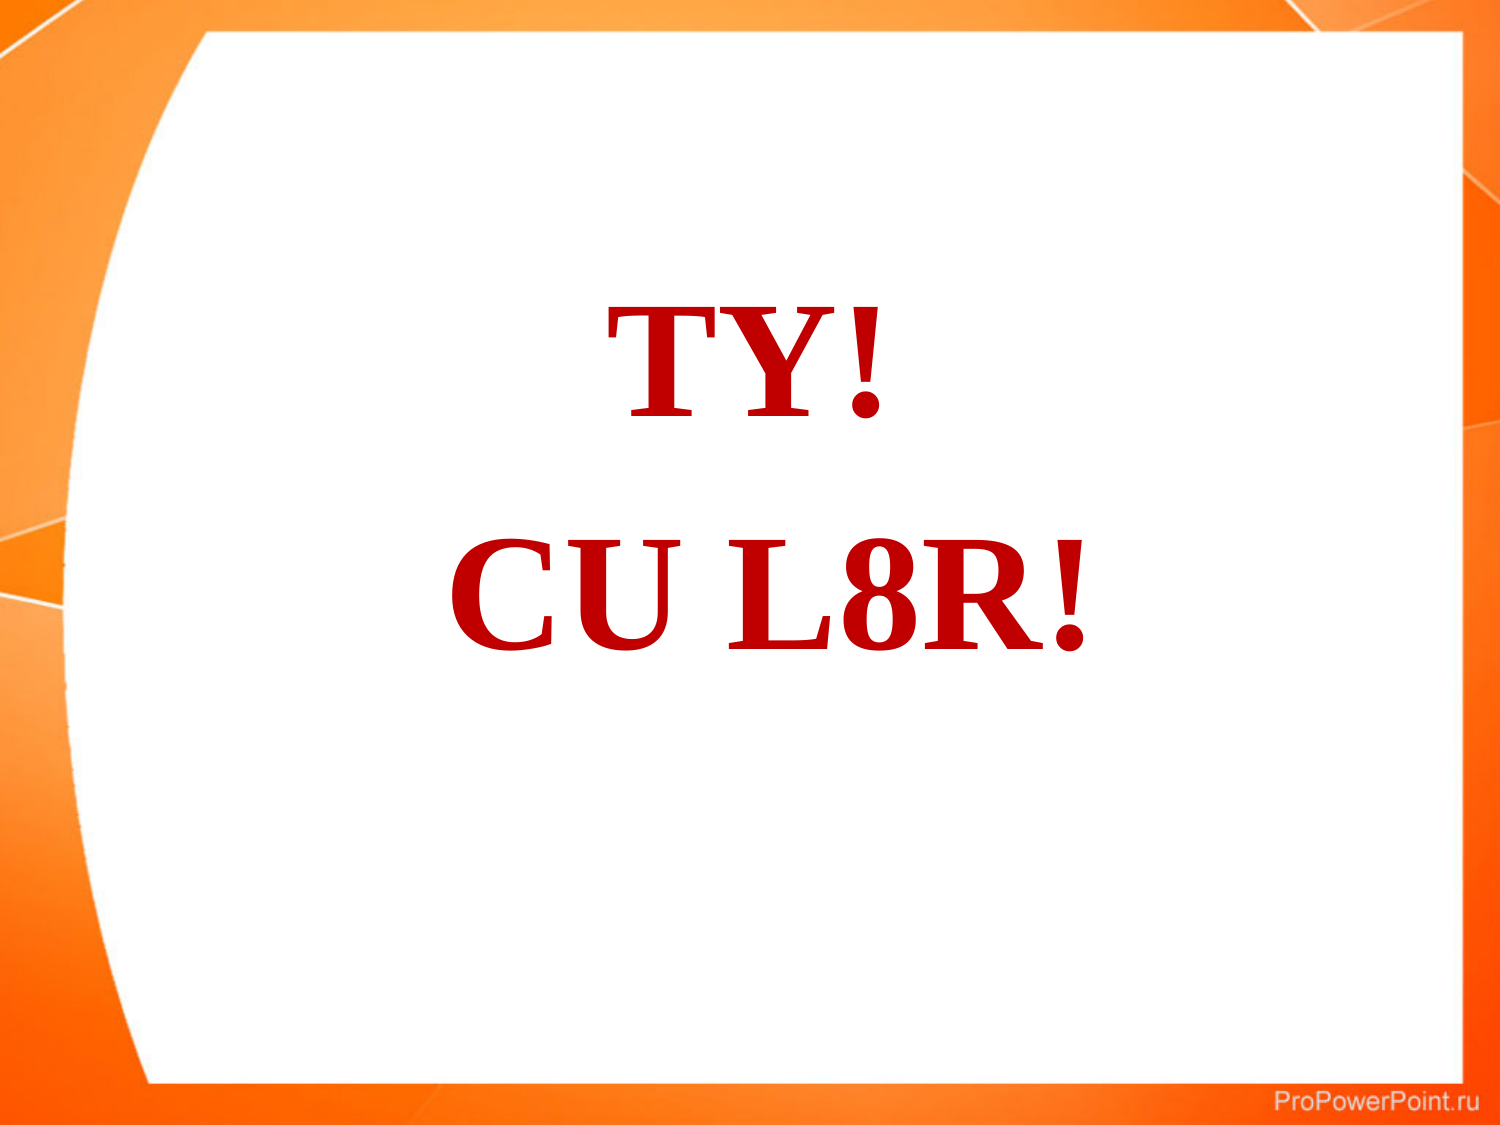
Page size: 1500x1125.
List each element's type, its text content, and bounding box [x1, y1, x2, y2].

text_box TY! CU L8R! [74, 164, 1425, 938]
picture [0, 0, 1500, 1125]
